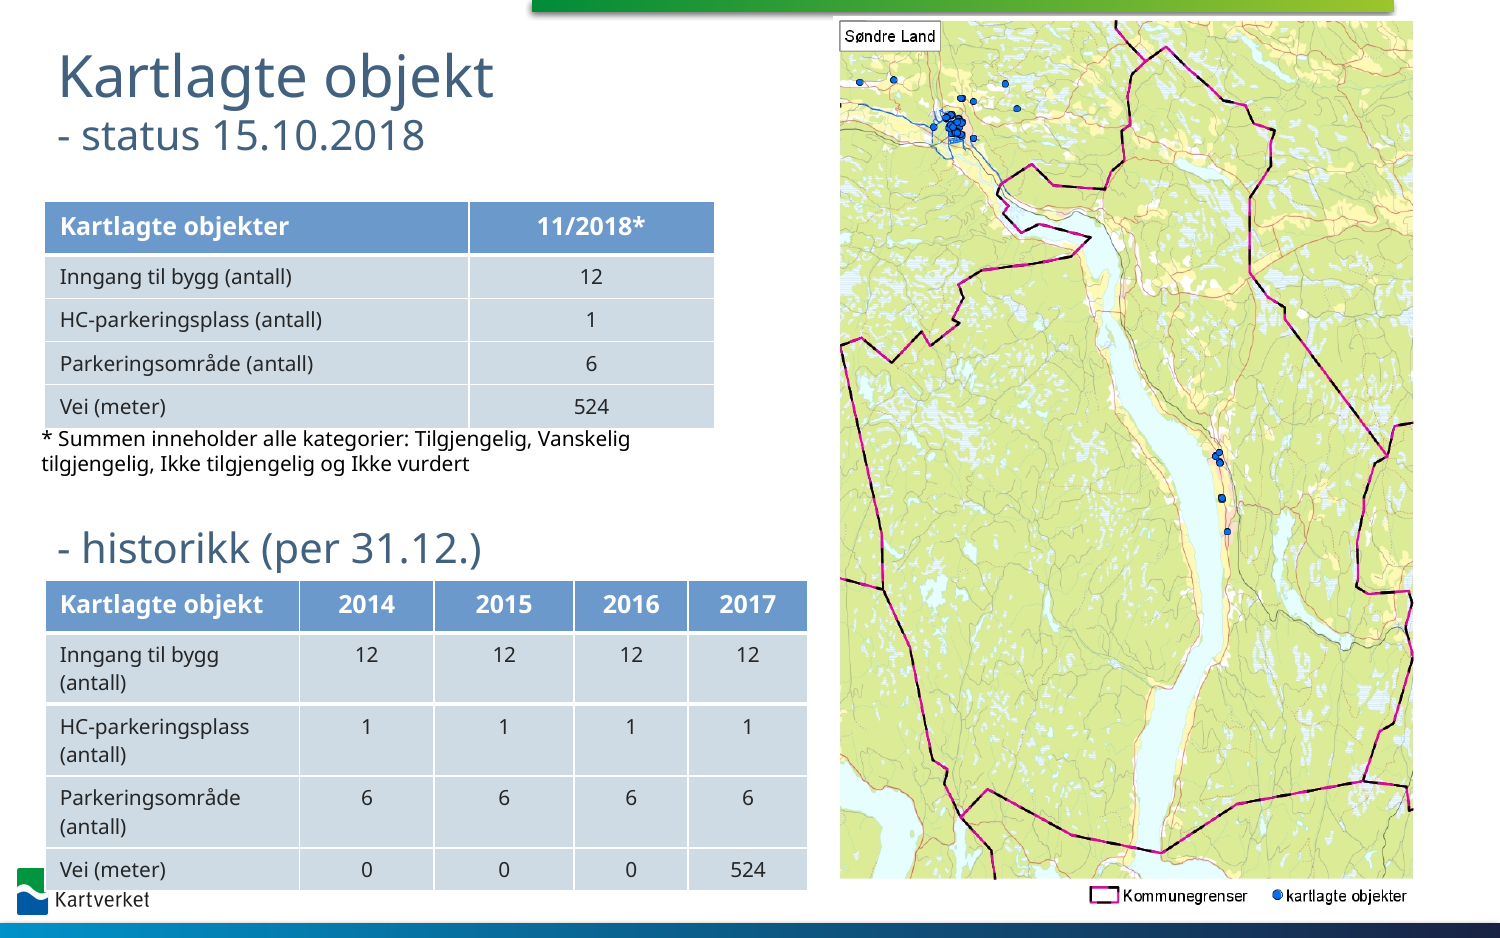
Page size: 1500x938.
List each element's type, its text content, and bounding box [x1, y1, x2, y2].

table_cell 0 [300, 849, 433, 890]
table_cell 1 [575, 706, 687, 775]
table_cell 6 [300, 777, 433, 847]
table_cell 1 [300, 706, 433, 775]
picture [833, 16, 1419, 913]
table_header 2016 [575, 581, 687, 631]
table_cell HC-parkeringsplass (antall) [45, 299, 468, 341]
table_header Kartlagte objekt [46, 581, 299, 631]
text_box Kartlagte objekt - status 15.10.2018 [42, 24, 828, 167]
table_cell 1 [470, 299, 714, 341]
table_cell 12 [689, 635, 807, 702]
table_header Kartlagte objekter [45, 202, 468, 253]
table_cell 12 [575, 635, 687, 702]
table_cell HC-parkeringsplass (antall) [46, 706, 299, 775]
table_header 2015 [435, 581, 573, 631]
table_cell 12 [300, 635, 433, 702]
text_box * Summen inneholder alle kategorier: Tilgjengelig, Vanskelig tilgjengelig, Ikke tilgjengelig og Ikke vurdert [26, 417, 711, 483]
table_cell Parkeringsområde (antall) [46, 777, 299, 847]
table_cell 12 [435, 635, 573, 702]
table_header 2014 [300, 581, 433, 631]
table_cell Vei (meter) [45, 385, 468, 417]
table_cell 0 [575, 849, 687, 890]
table_cell 6 [689, 777, 807, 847]
table_cell 12 [470, 257, 714, 298]
table_cell Inngang til bygg (antall) [45, 257, 468, 298]
table_cell Parkeringsområde (antall) [45, 342, 468, 384]
text_box - historikk (per 31.12.) [42, 496, 828, 580]
table_cell 1 [689, 706, 807, 775]
table_cell 524 [689, 849, 807, 890]
table_cell 0 [435, 849, 573, 890]
table_cell 6 [435, 777, 573, 847]
table_header 2017 [689, 581, 807, 631]
table_cell 6 [470, 342, 714, 384]
table_header 11/2018* [470, 202, 714, 253]
table_cell 6 [575, 777, 687, 847]
table_cell Vei (meter) [46, 849, 299, 890]
table_cell 524 [470, 385, 714, 428]
table_cell Inngang til bygg (antall) [46, 635, 299, 702]
table_cell 1 [435, 706, 573, 775]
